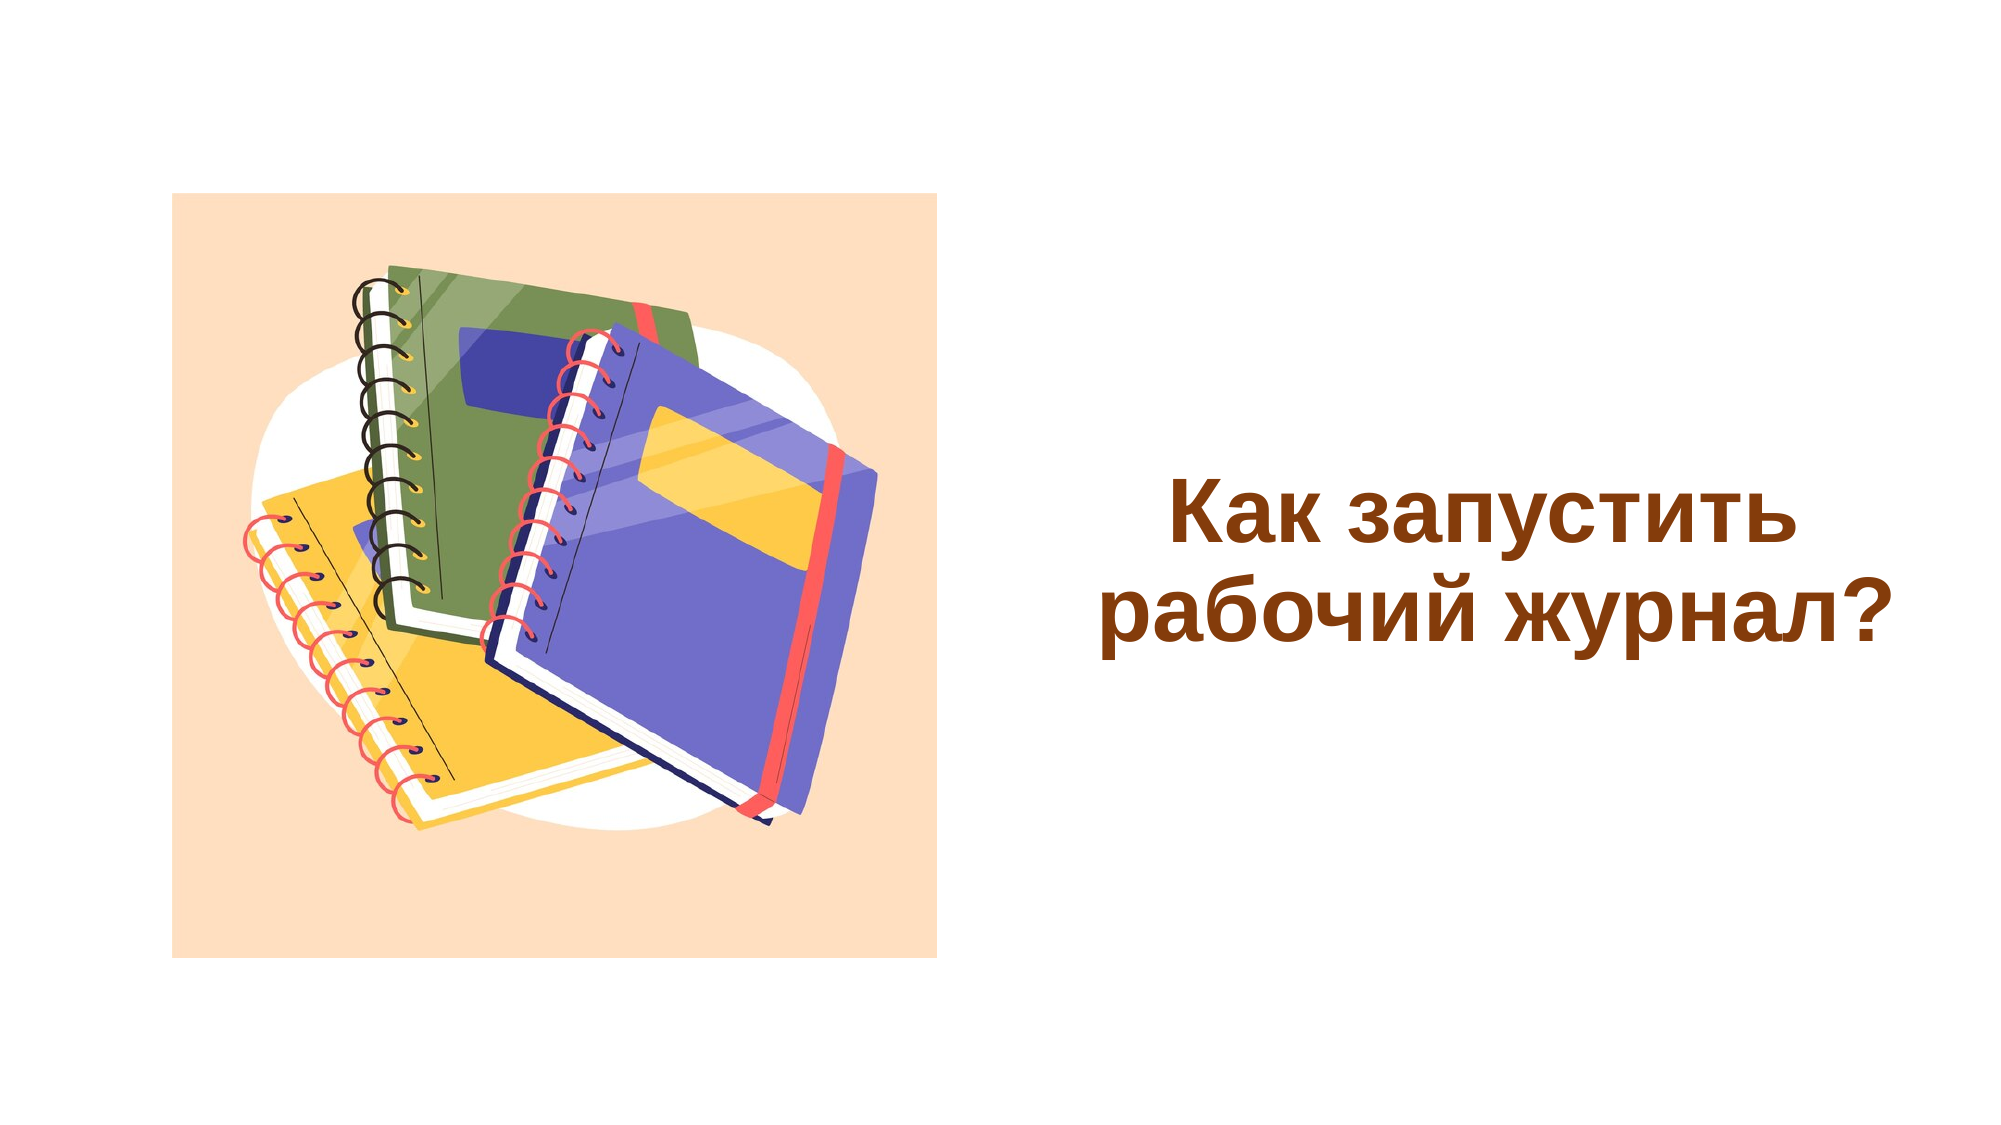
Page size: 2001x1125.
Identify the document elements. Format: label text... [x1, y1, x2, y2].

picture [172, 193, 937, 958]
title Как запустить рабочий журнал? [937, 453, 2000, 672]
